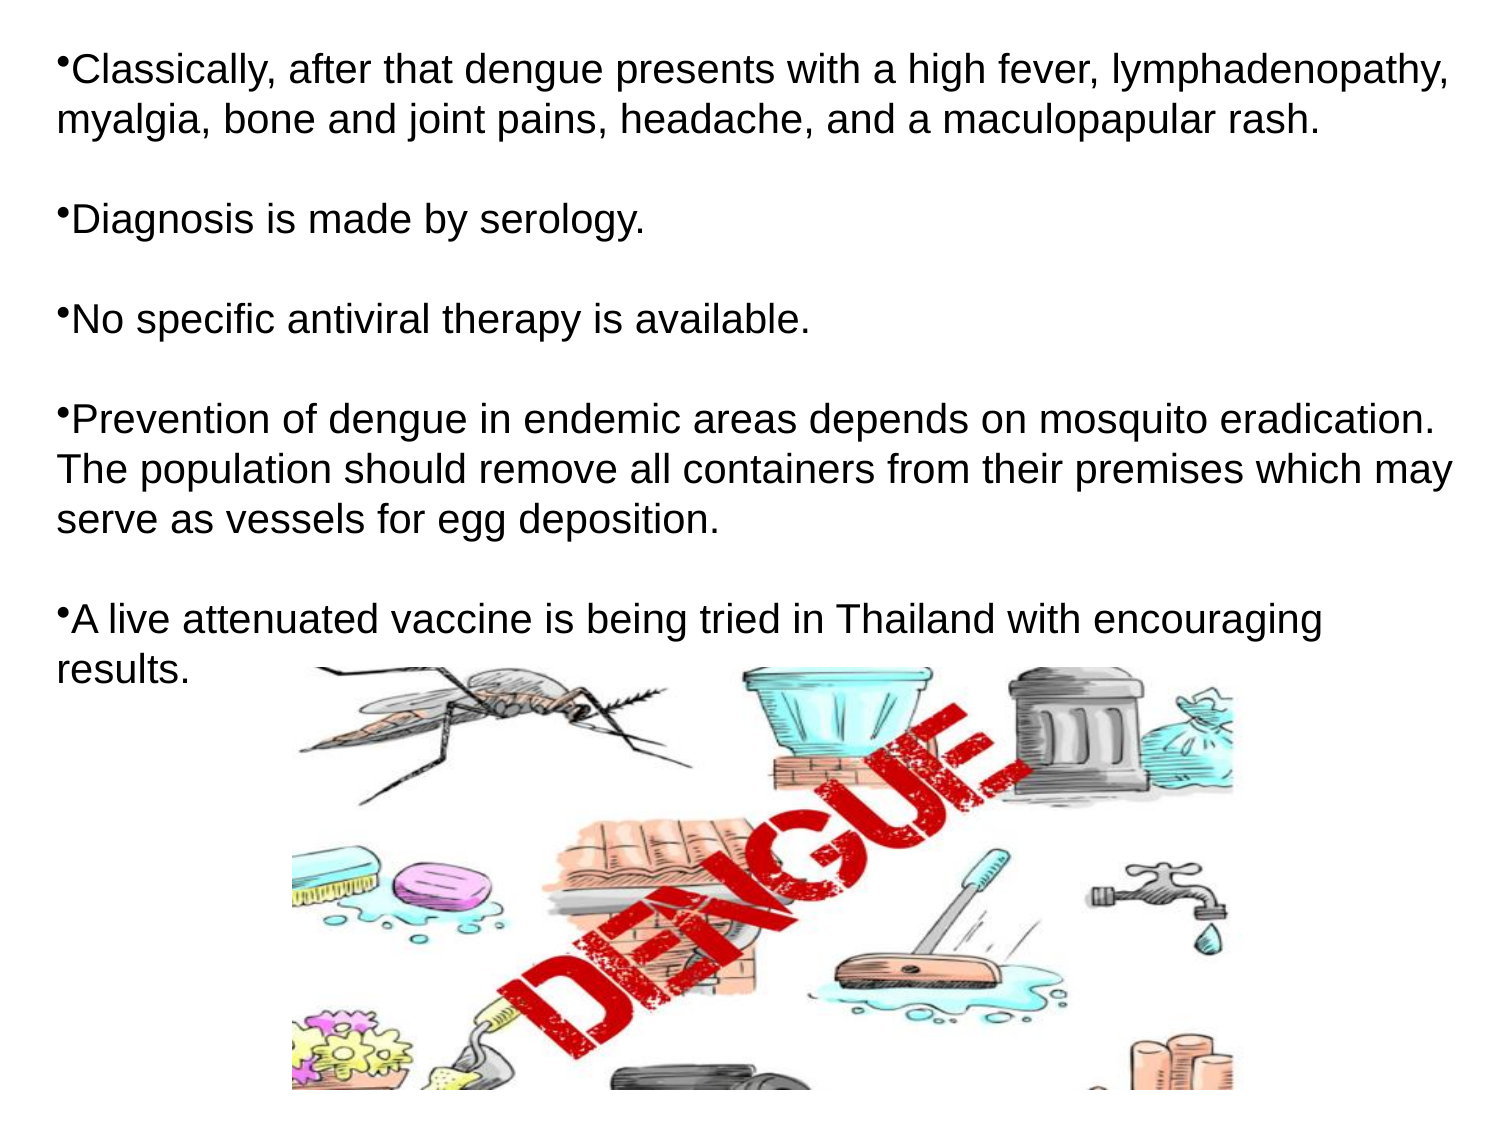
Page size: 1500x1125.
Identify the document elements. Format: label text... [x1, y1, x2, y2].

text_box Classically, after that dengue presents with a high fever, lymphadenopathy, myalgia, bone and joint pains, headache, and a maculopapular rash. Diagnosis is made by serology. No specific antiviral therapy is available. Prevention of dengue in endemic areas depends on mosquito eradication. The population should remove all containers from their premises which may serve as vessels for egg deposition. A live attenuated vaccine is being tried in Thailand with encouraging results. [41, 34, 1471, 800]
picture [292, 667, 1262, 1091]
